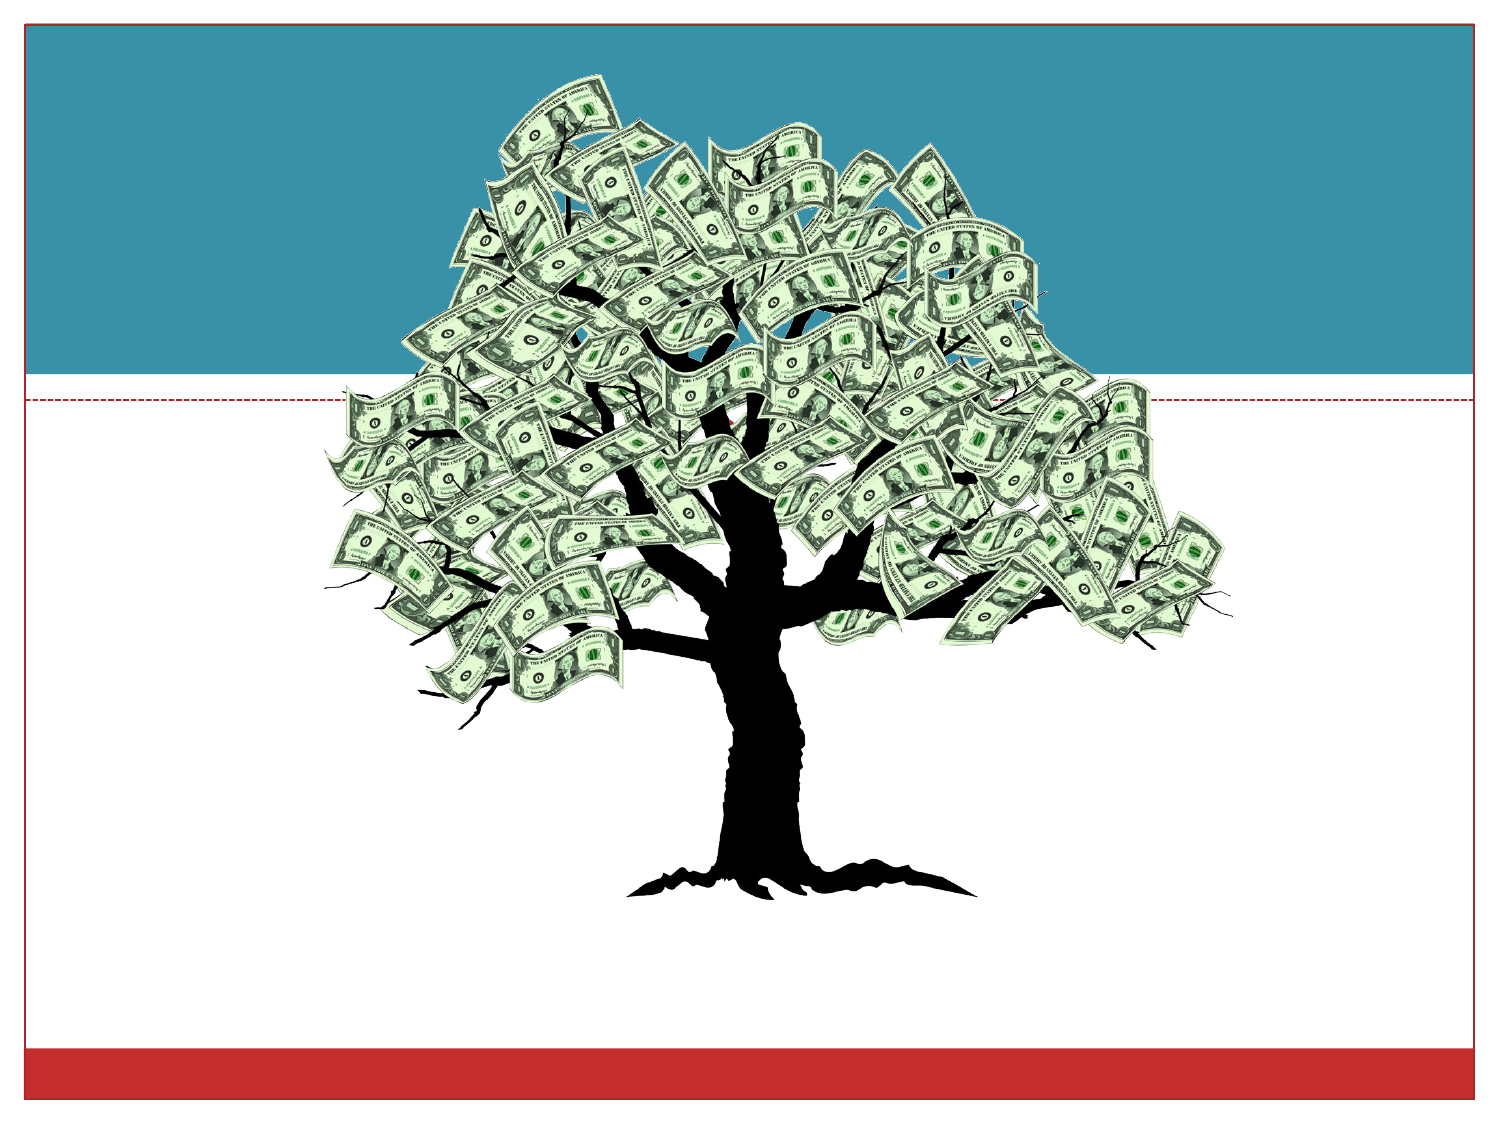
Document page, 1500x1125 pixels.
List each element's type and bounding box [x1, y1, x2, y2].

picture [324, 74, 1233, 901]
